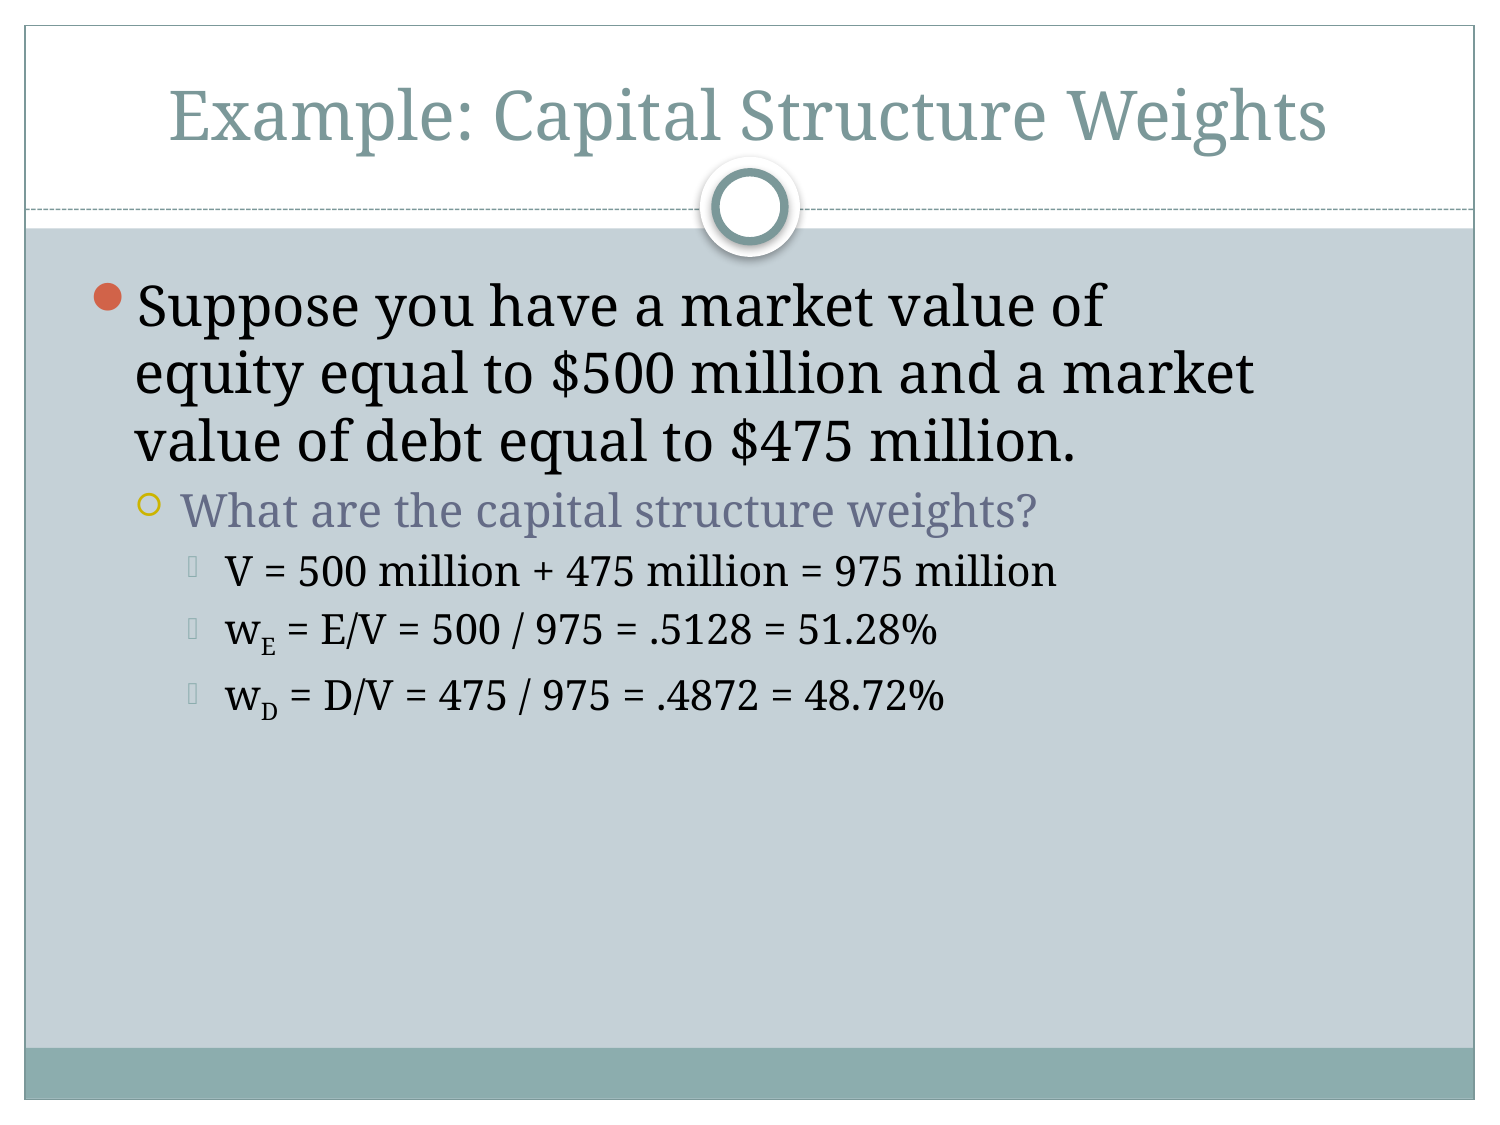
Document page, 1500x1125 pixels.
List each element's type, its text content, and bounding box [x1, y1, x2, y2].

title Example: Capital Structure Weights [49, 37, 1450, 162]
list Suppose you have a market value of equity equal to $500 million and a market value of debt equal to $475 million. What are the capital structure weights? V = 500 million + 475 million = 975 million wE = E/V = 500 / 975 = .5128 = 51.28% wD = D/V = 475 / 975 = .4872 = 48.72% [75, 262, 1287, 1006]
